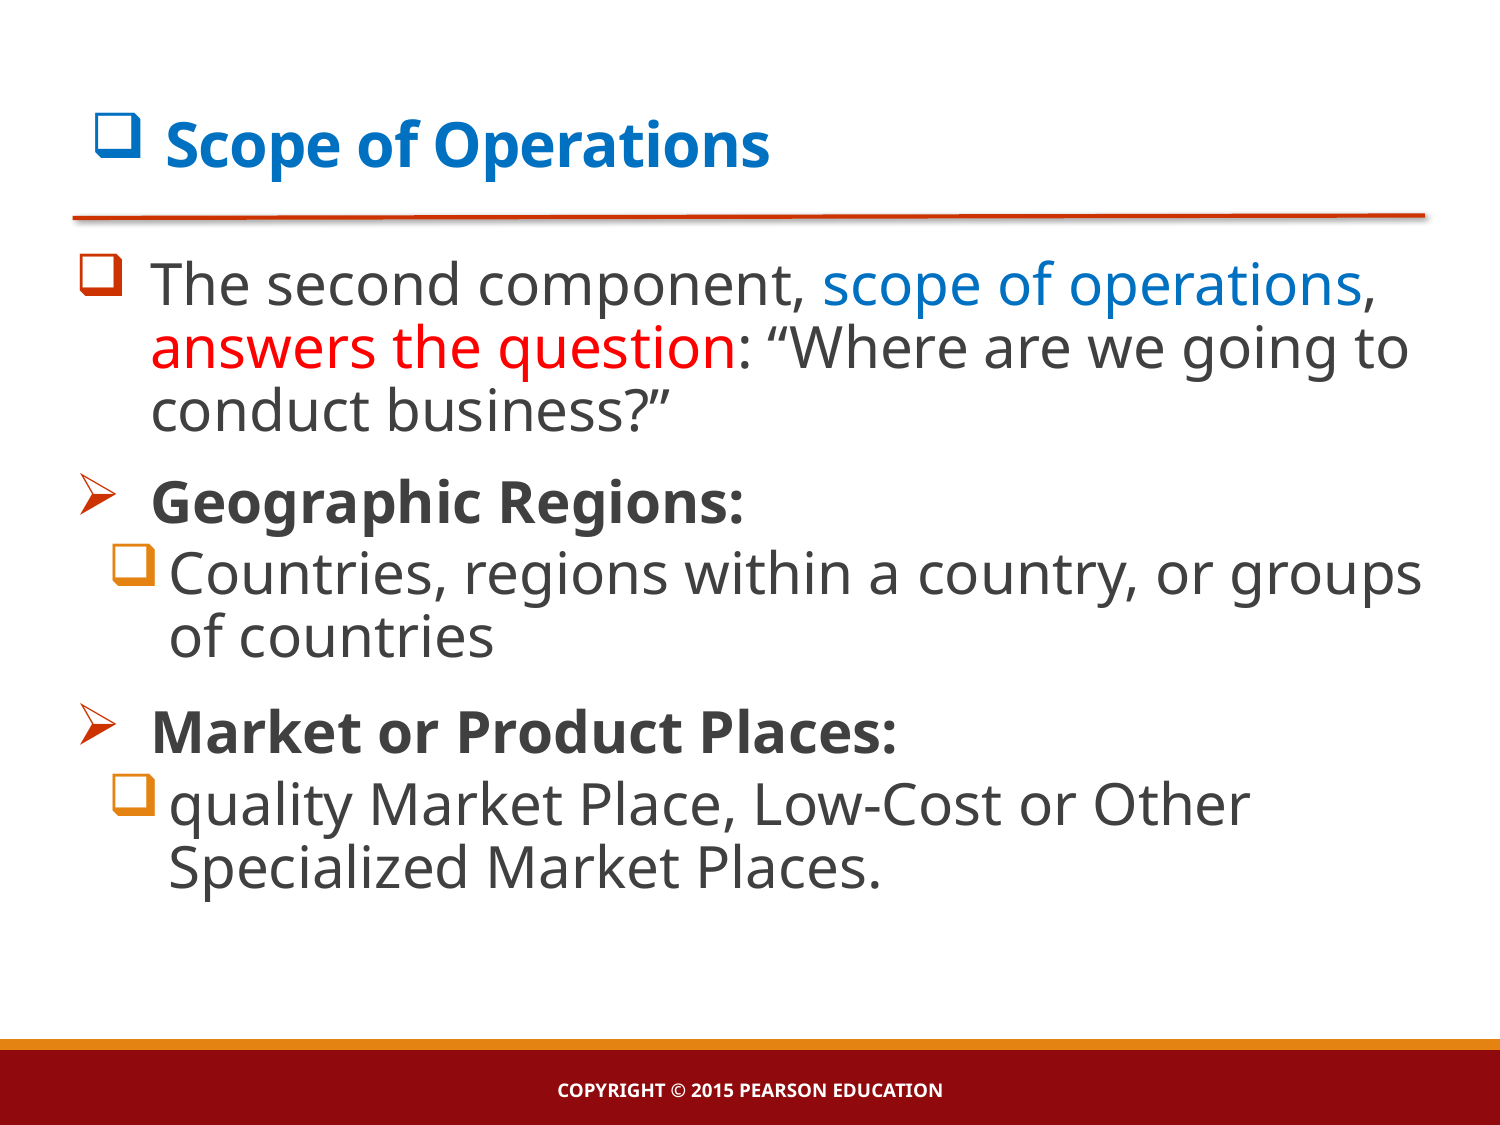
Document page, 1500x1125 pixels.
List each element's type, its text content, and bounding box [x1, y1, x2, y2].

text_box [80, 374, 713, 851]
footer Copyright © 2015 Pearson Education [453, 1059, 1047, 1120]
title Scope of Operations [75, 38, 1425, 189]
list The second component, scope of operations, answers the question: “Where are we going to conduct business?” Geographic Regions: Countries, regions within a country, or groups of countries Market or Product Places: quality Market Place, Low-Cost or Other Specialized Market Places. [75, 247, 1425, 1034]
